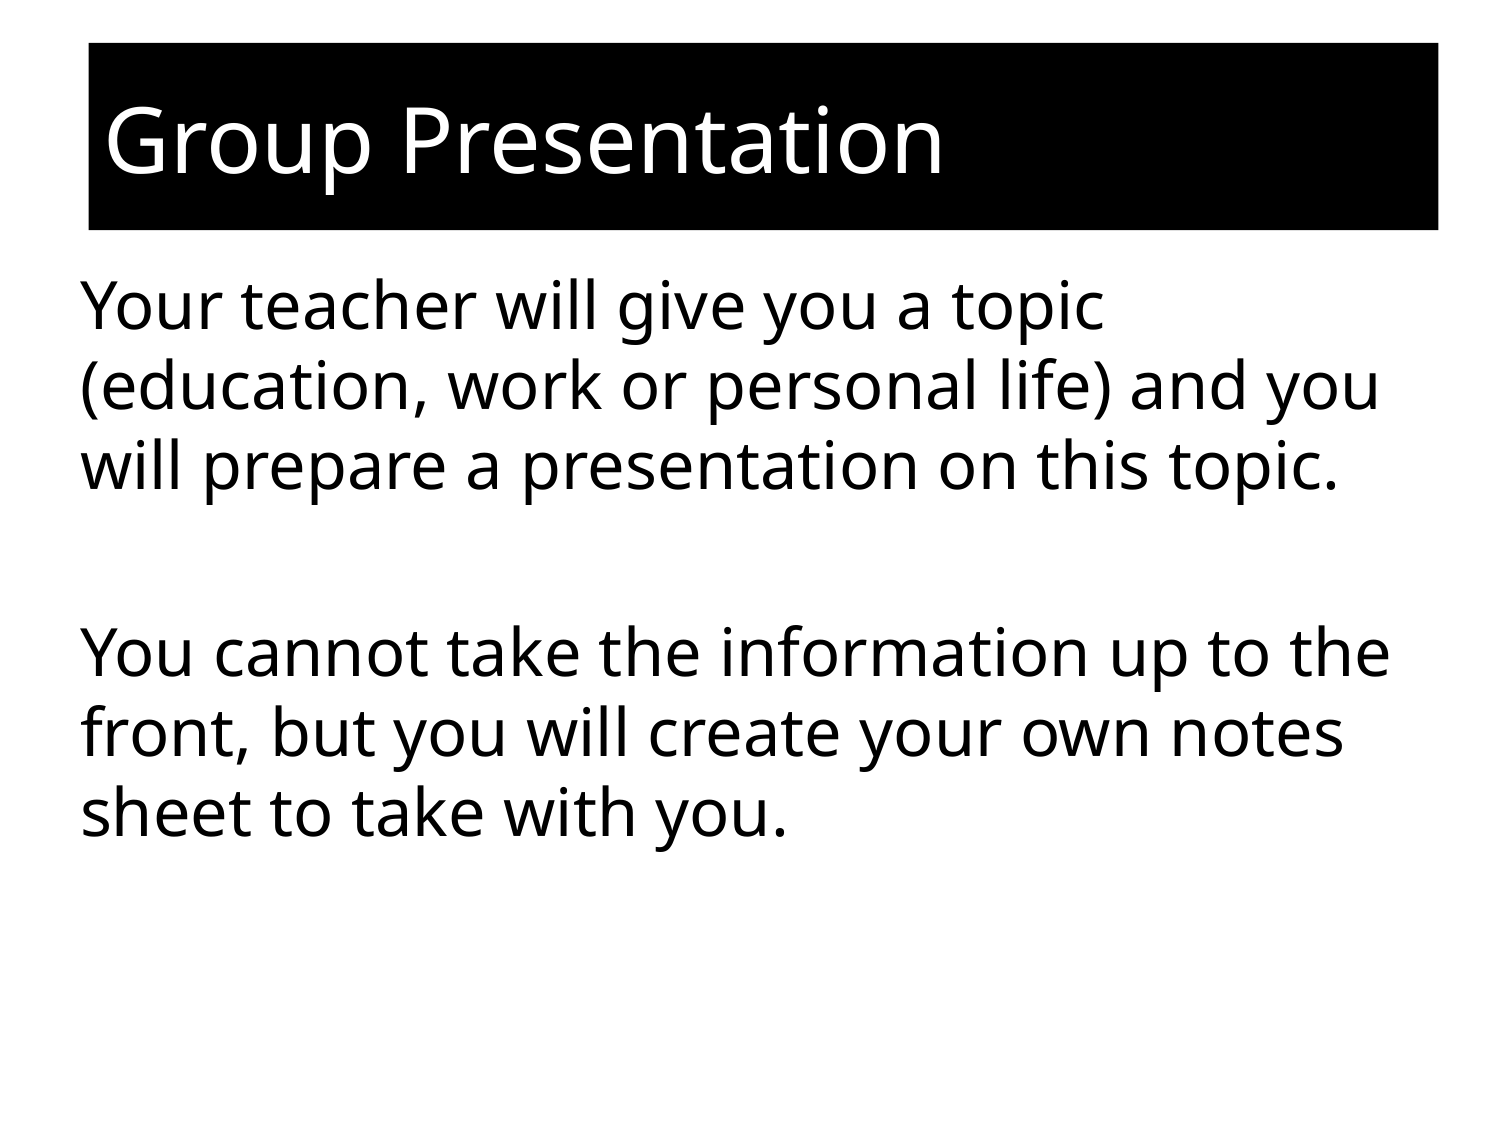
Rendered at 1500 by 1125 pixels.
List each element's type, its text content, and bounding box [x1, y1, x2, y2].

title Group Presentation [88, 42, 1439, 231]
list Your teacher will give you a topic (education, work or personal life) and you will prepare a presentation on this topic. You cannot take the information up to the front, but you will create your own notes sheet to take with you. [64, 255, 1415, 998]
